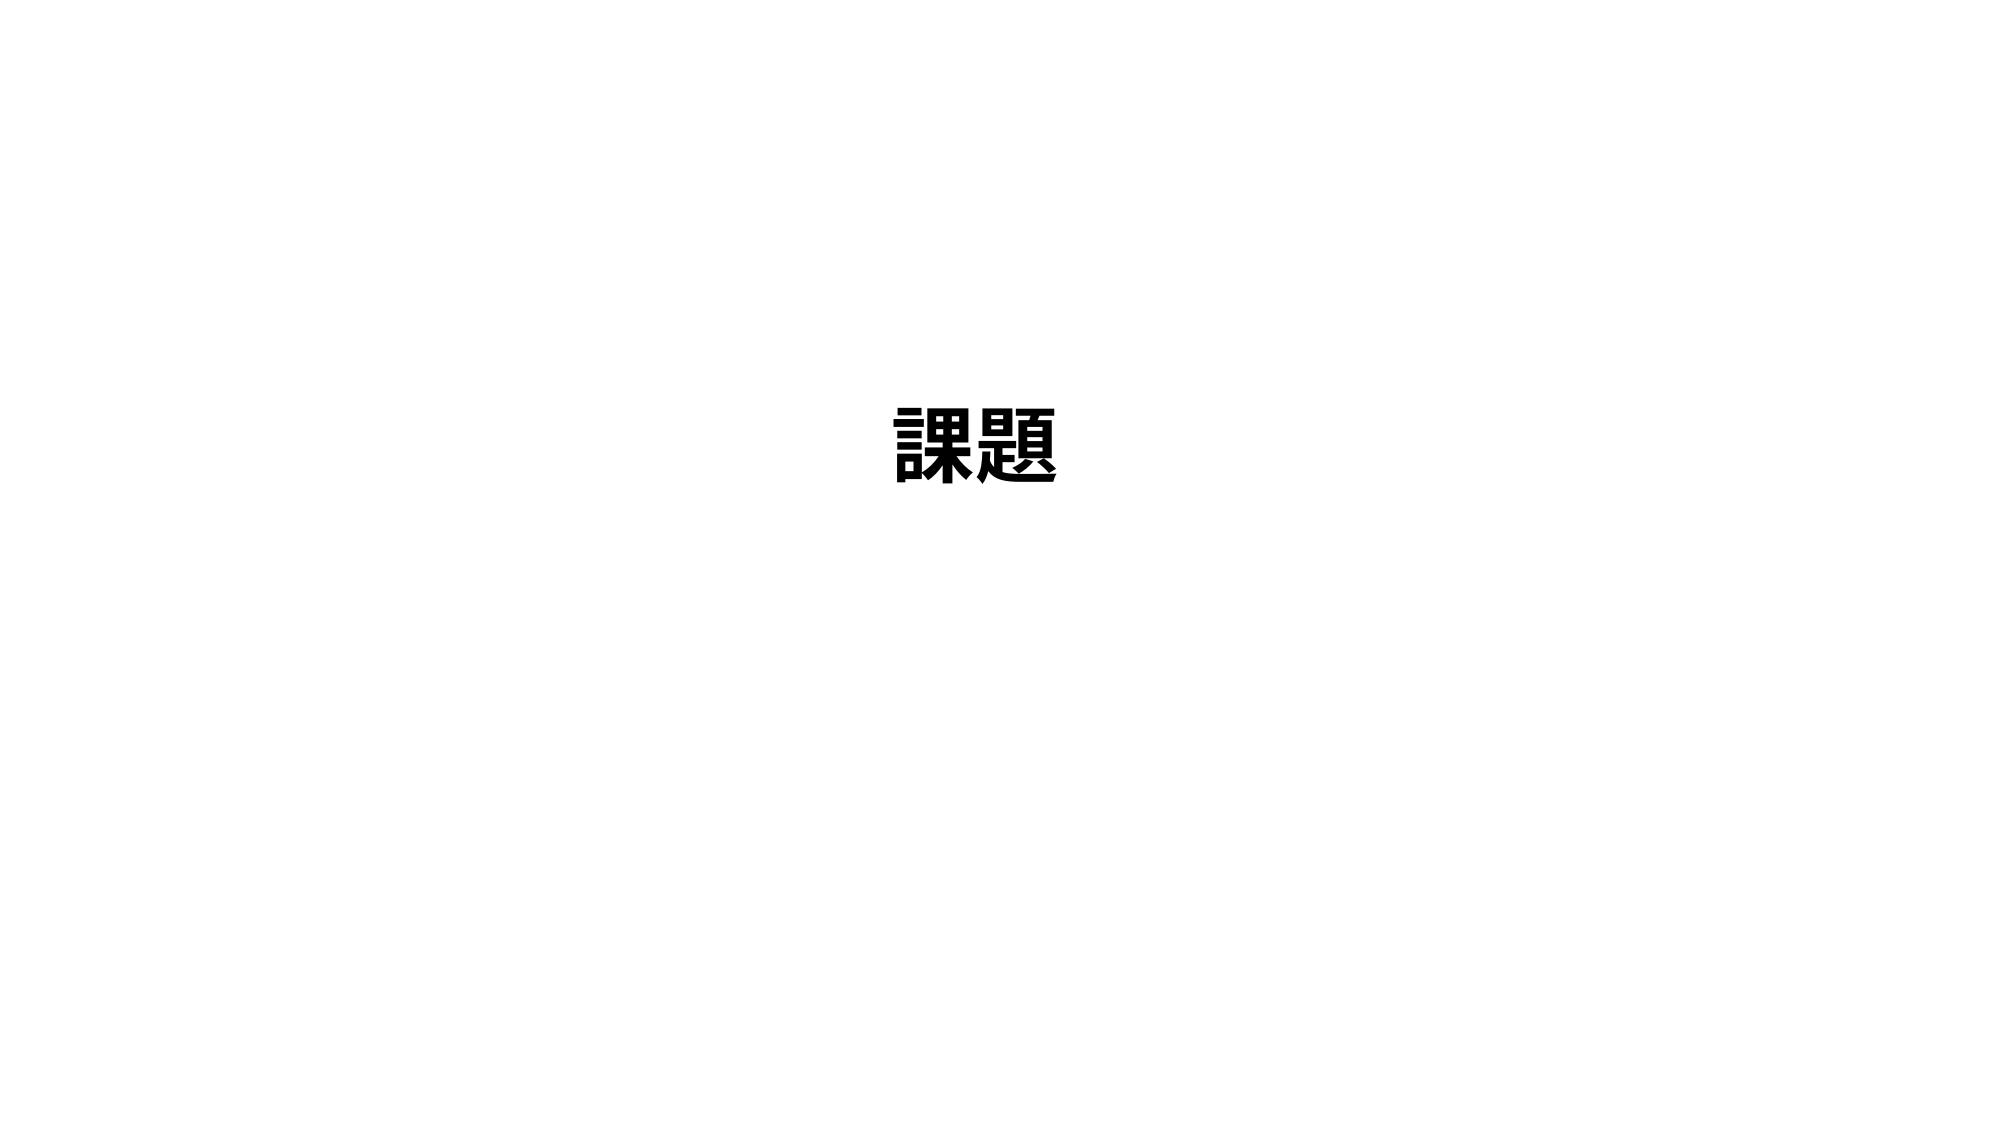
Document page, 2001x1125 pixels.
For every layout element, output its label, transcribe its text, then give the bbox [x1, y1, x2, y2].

text_box 課題 [418, 386, 1532, 501]
